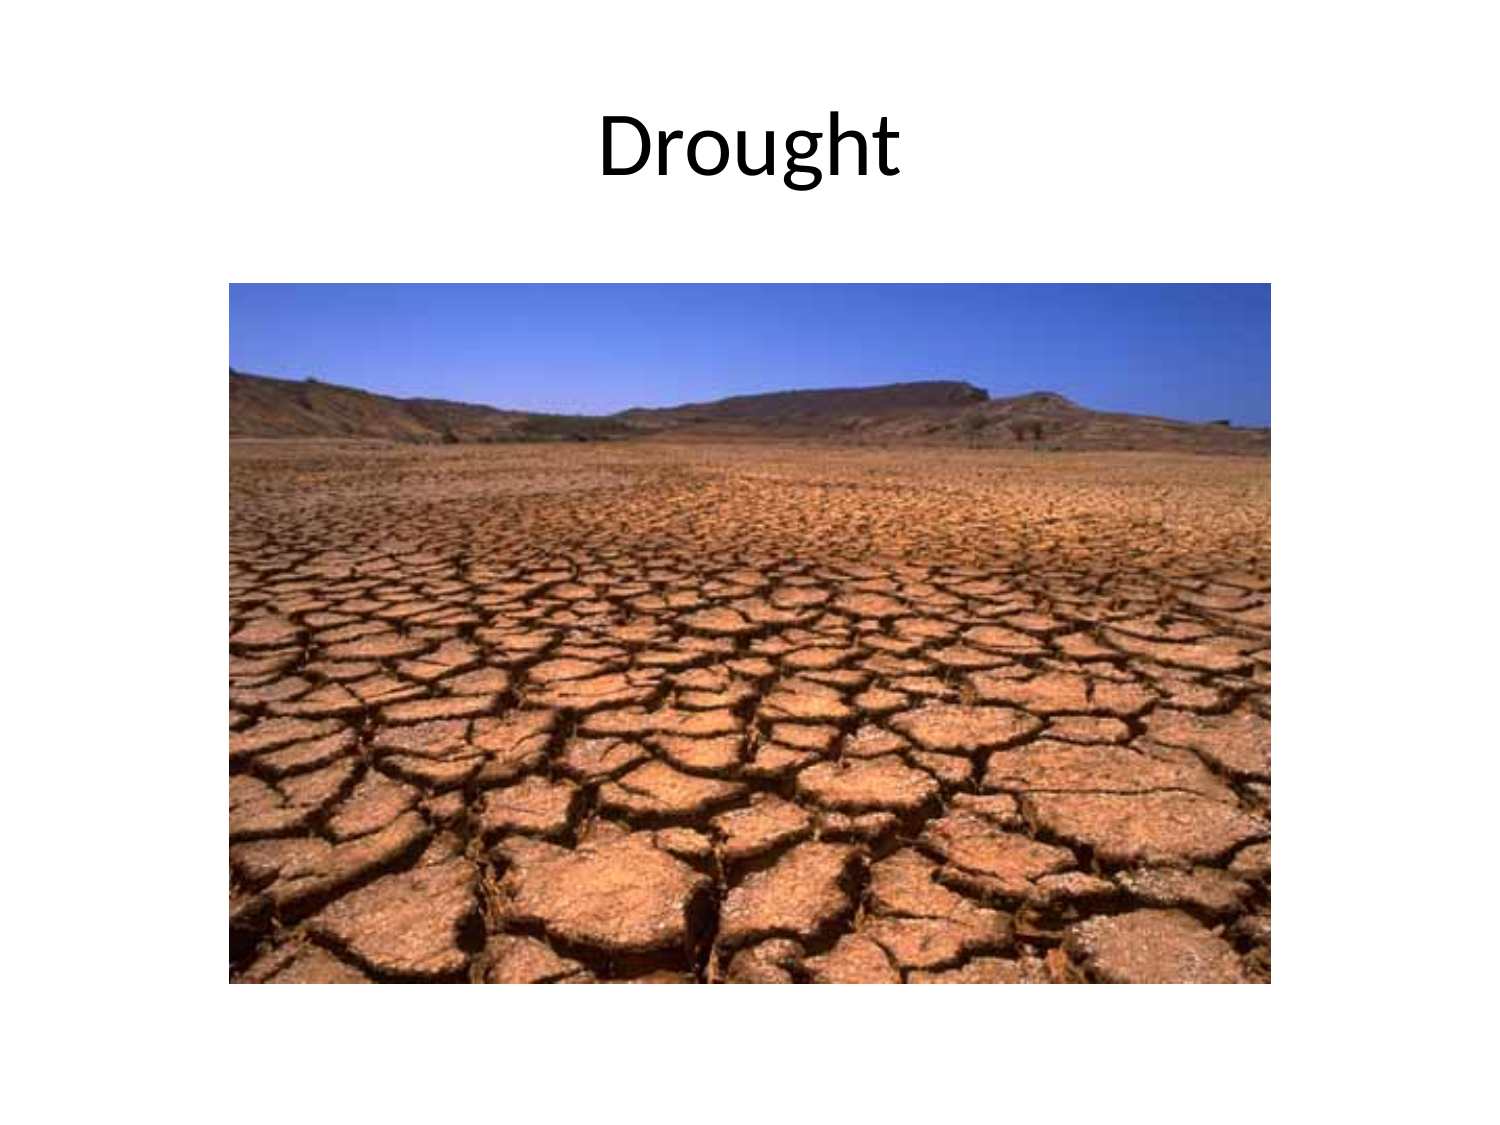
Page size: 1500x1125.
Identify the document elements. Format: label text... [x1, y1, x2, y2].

title Drought [75, 45, 1425, 233]
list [228, 283, 1272, 984]
